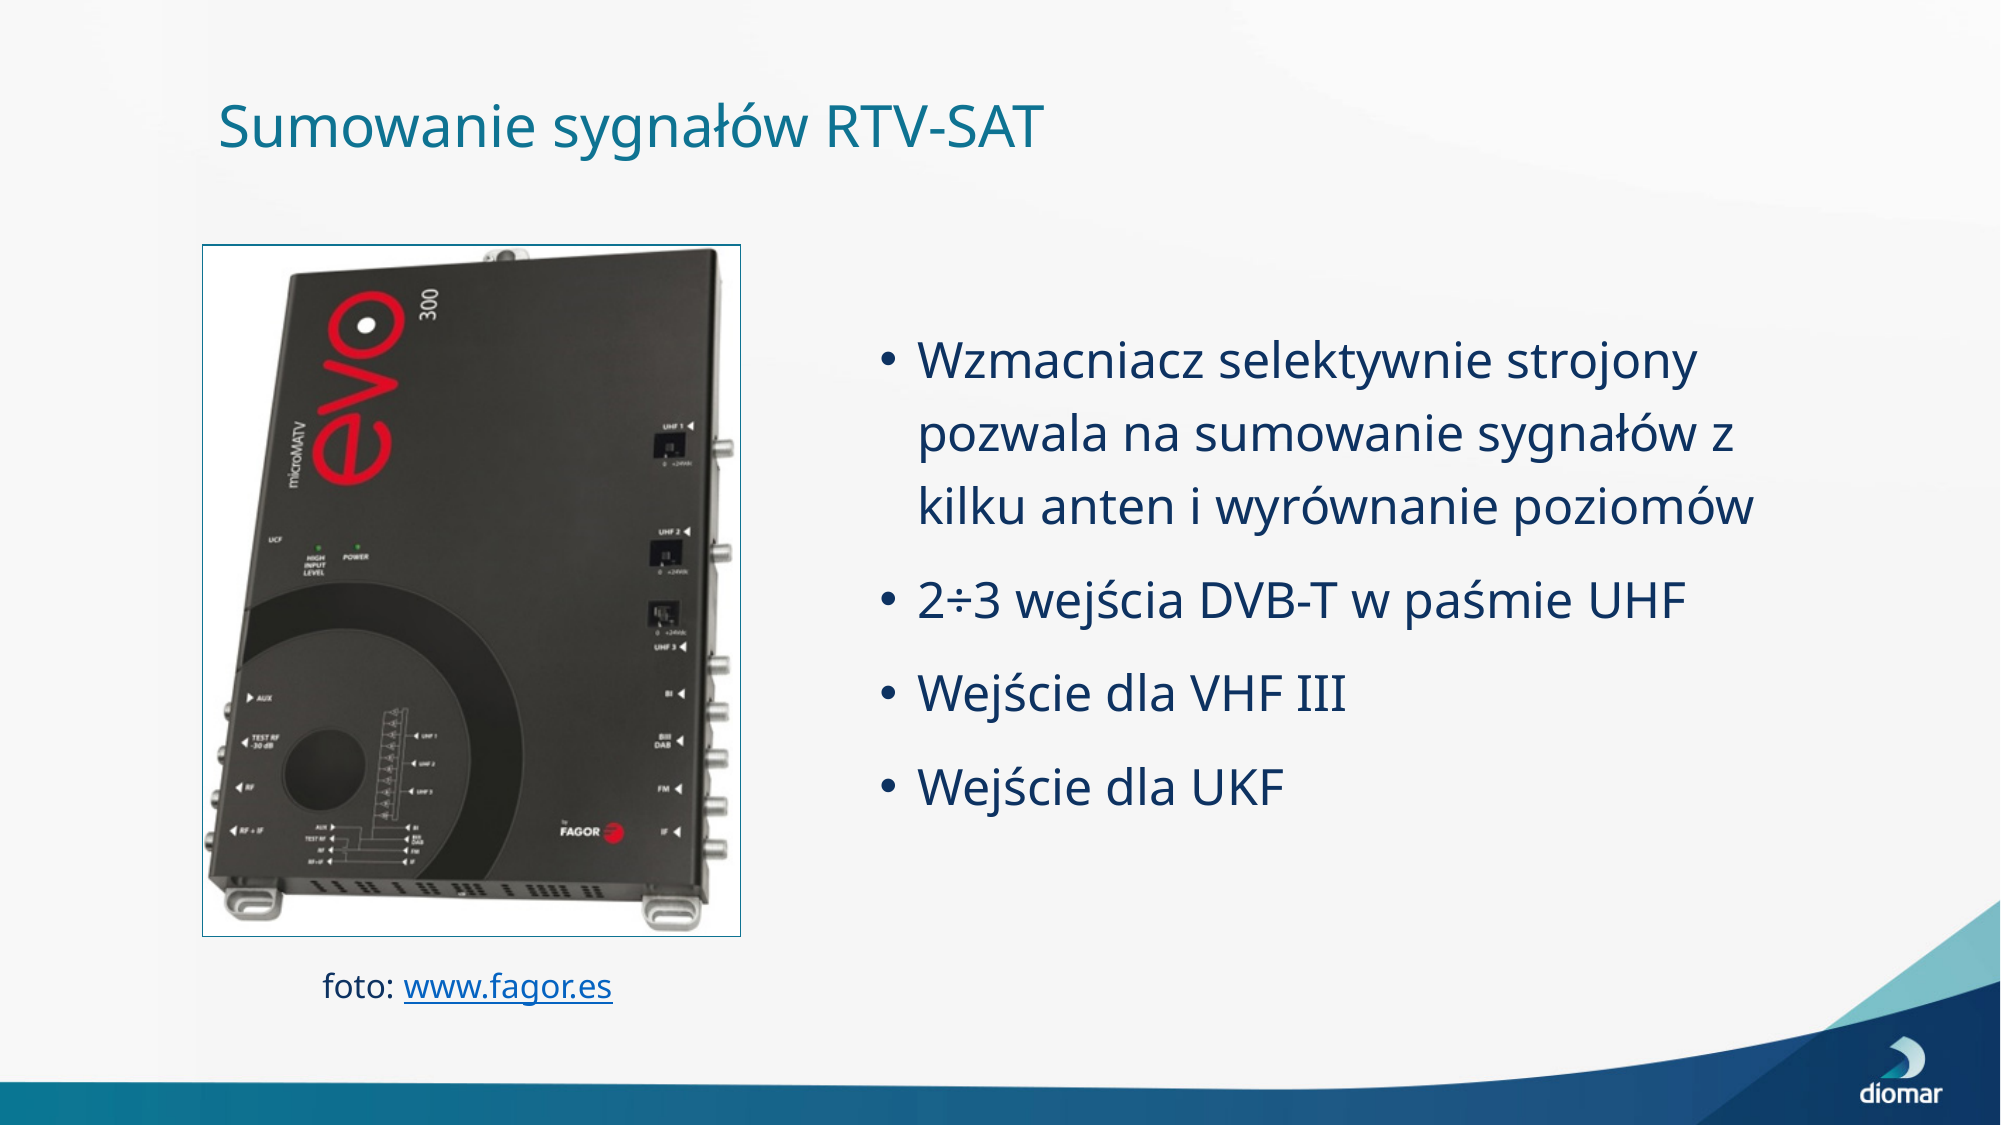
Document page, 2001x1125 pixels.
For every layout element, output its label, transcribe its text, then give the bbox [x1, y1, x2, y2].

text_box foto: www.fagor.es t [203, 937, 732, 1025]
picture [0, 0, 2001, 1125]
text_box Wzmacniacz selektywnie strojony pozwala na sumowanie sygnałów z kilku anten i wyrównanie poziomów 2÷3 wejścia DVB-T w paśmie UHF Wejście dla VHF III Wejście dla UKF [864, 308, 1832, 843]
title Sumowanie sygnałów RTV-SAT [203, 82, 1428, 176]
